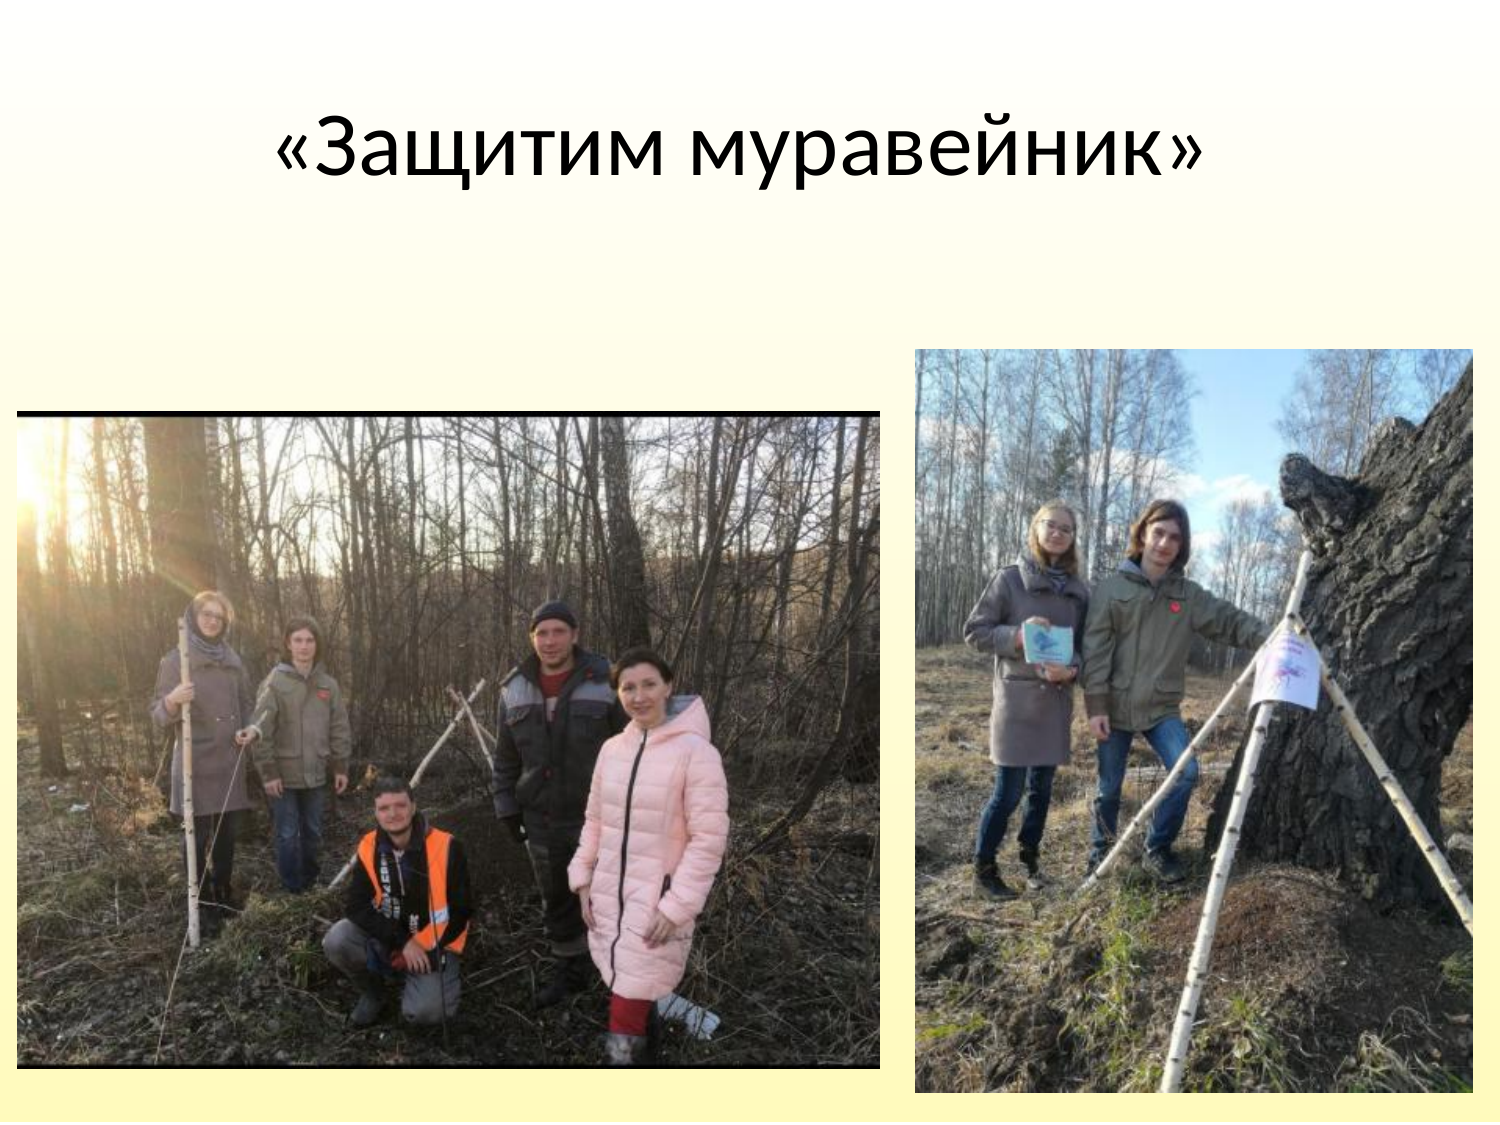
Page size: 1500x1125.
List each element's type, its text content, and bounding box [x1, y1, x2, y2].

title «Защитим муравейник» [75, 45, 1425, 233]
text_box [0, 0, 1500, 1122]
picture [17, 411, 881, 1070]
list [915, 349, 1473, 1093]
